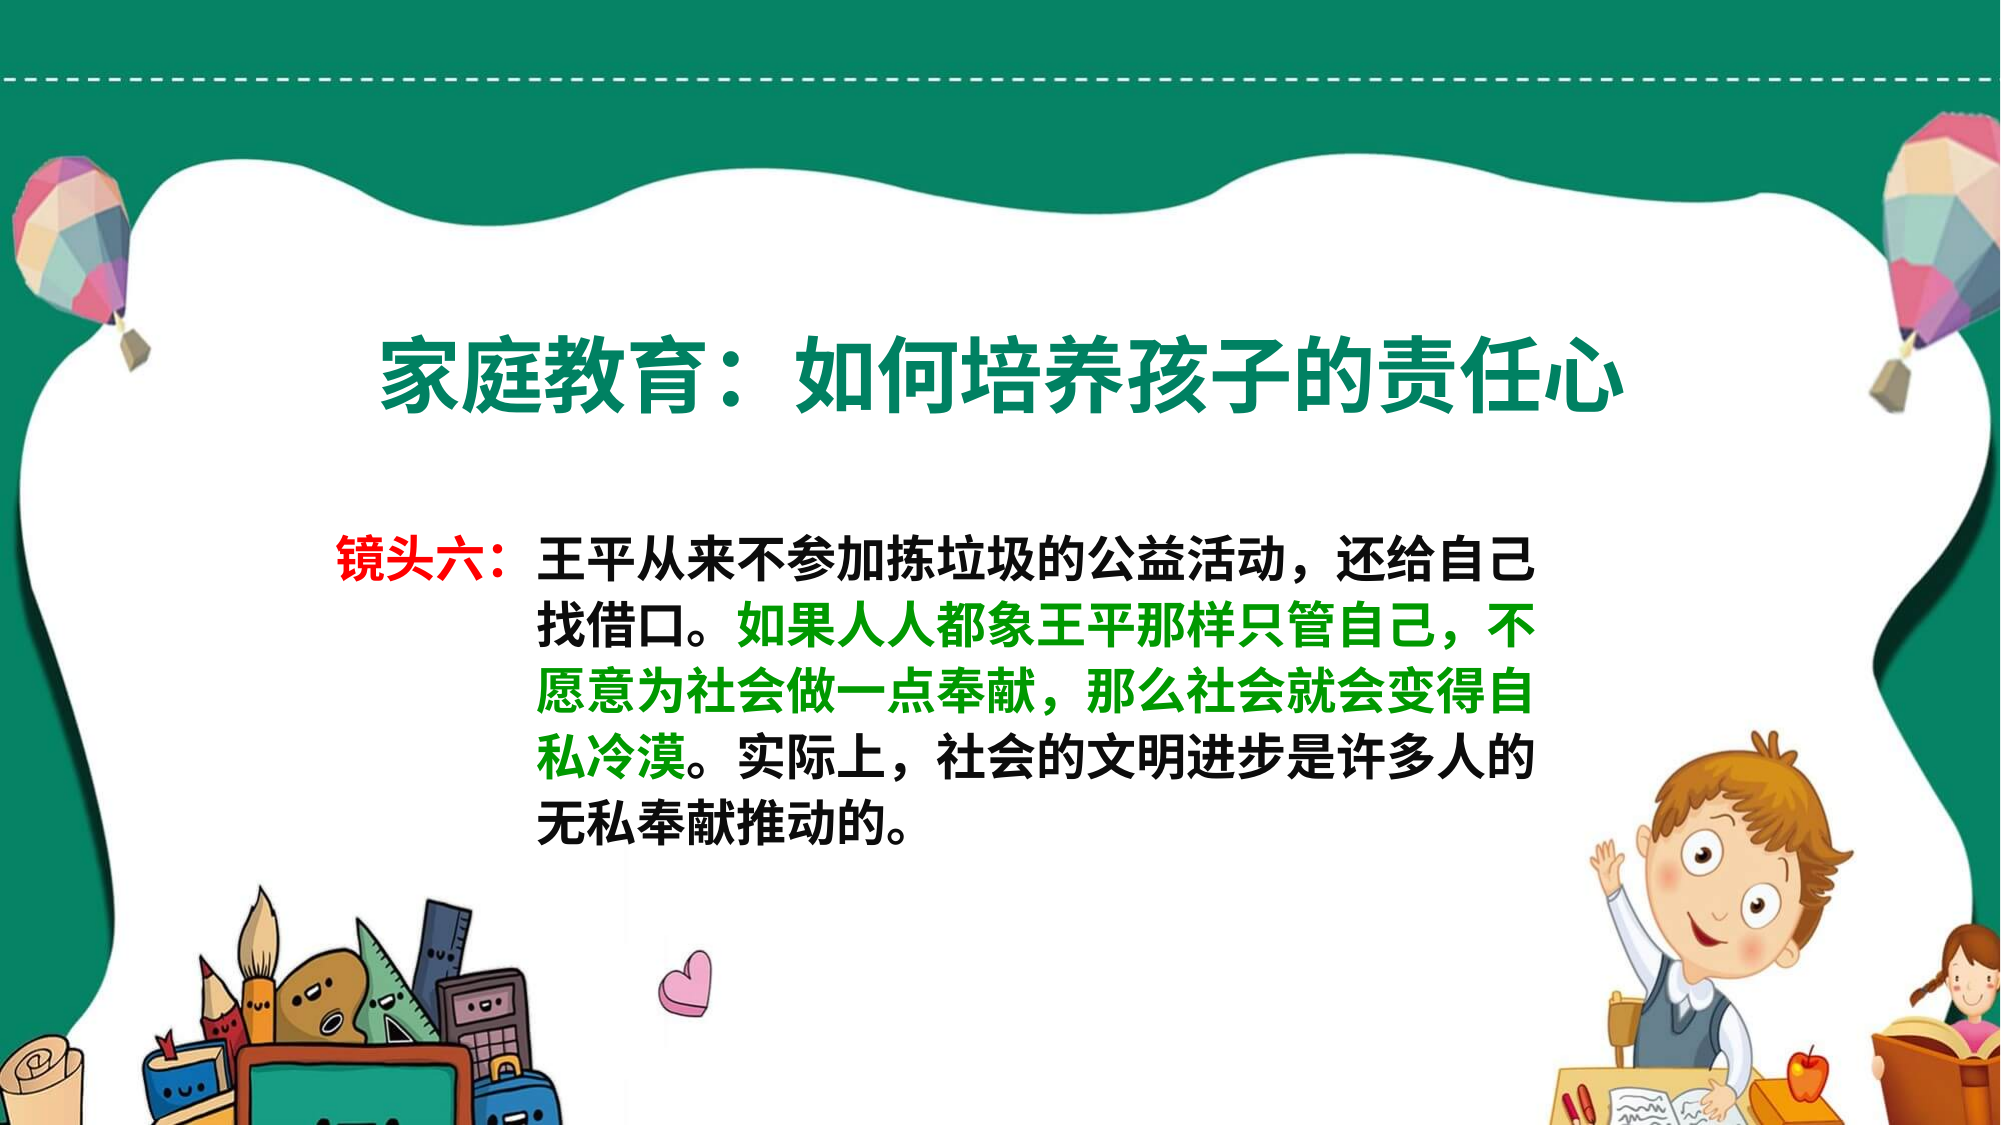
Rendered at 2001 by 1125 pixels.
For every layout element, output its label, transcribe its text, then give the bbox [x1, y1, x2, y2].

text_box 镜头六： [320, 514, 521, 595]
text_box 王平从来不参加拣垃圾的公益活动，还给自己找借口。如果人人都象王平那样只管自己，不愿意为社会做一点奉献，那么社会就会变得自私冷漠。实际上，社会的文明进步是许多人的无私奉献推动的。 [521, 514, 1573, 859]
title 家庭教育：如何培养孩子的责任心 [362, 314, 1969, 422]
picture [0, 0, 2001, 1125]
